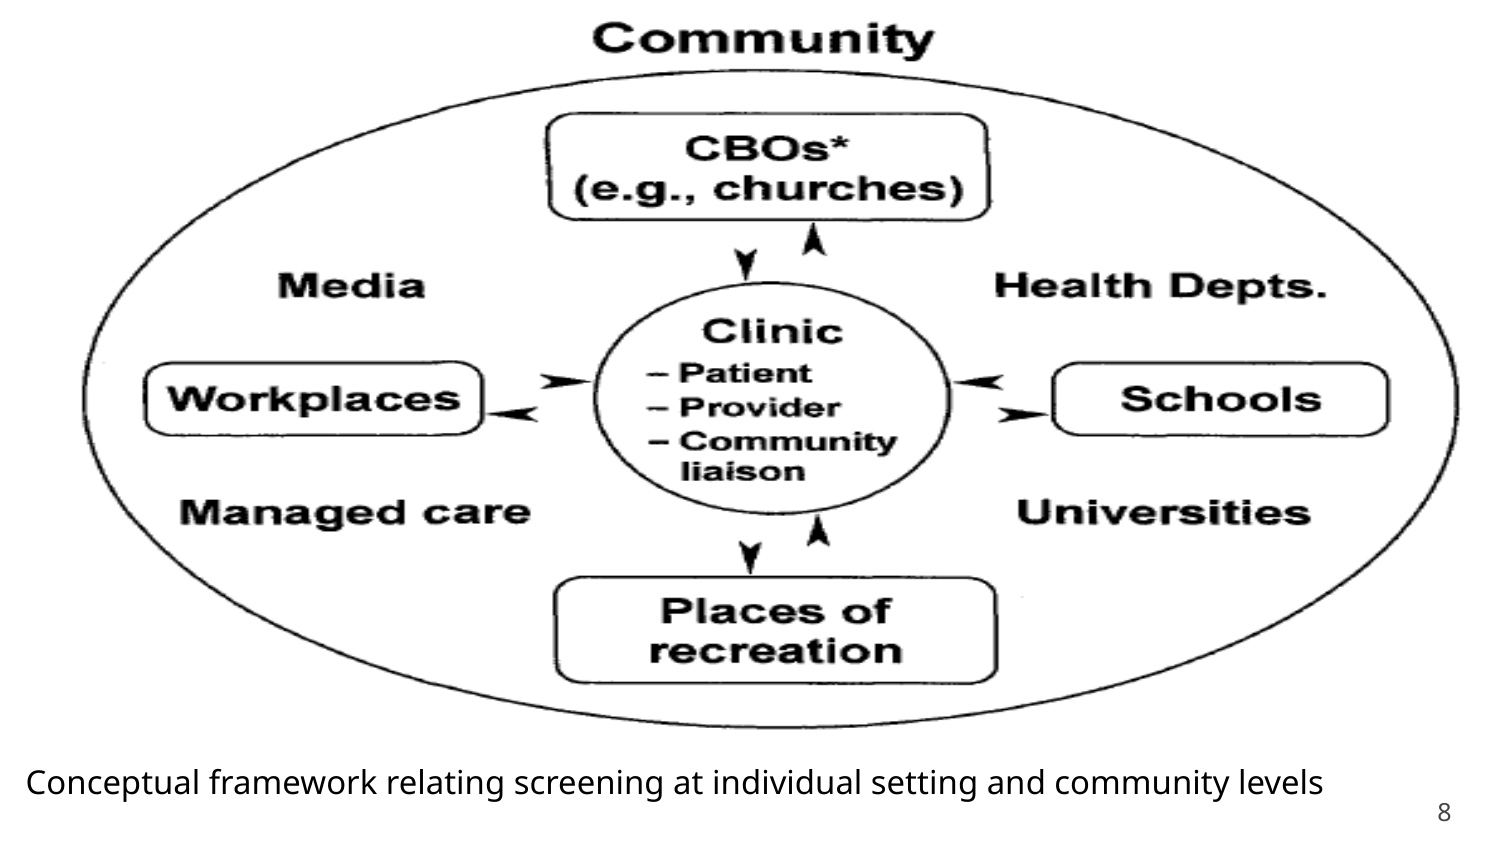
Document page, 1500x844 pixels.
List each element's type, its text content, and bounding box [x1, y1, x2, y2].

list Conceptual framework relating screening at individual setting and community levels [0, 754, 1425, 844]
picture [0, 0, 1500, 747]
slide_number 8 [1345, 796, 1467, 831]
